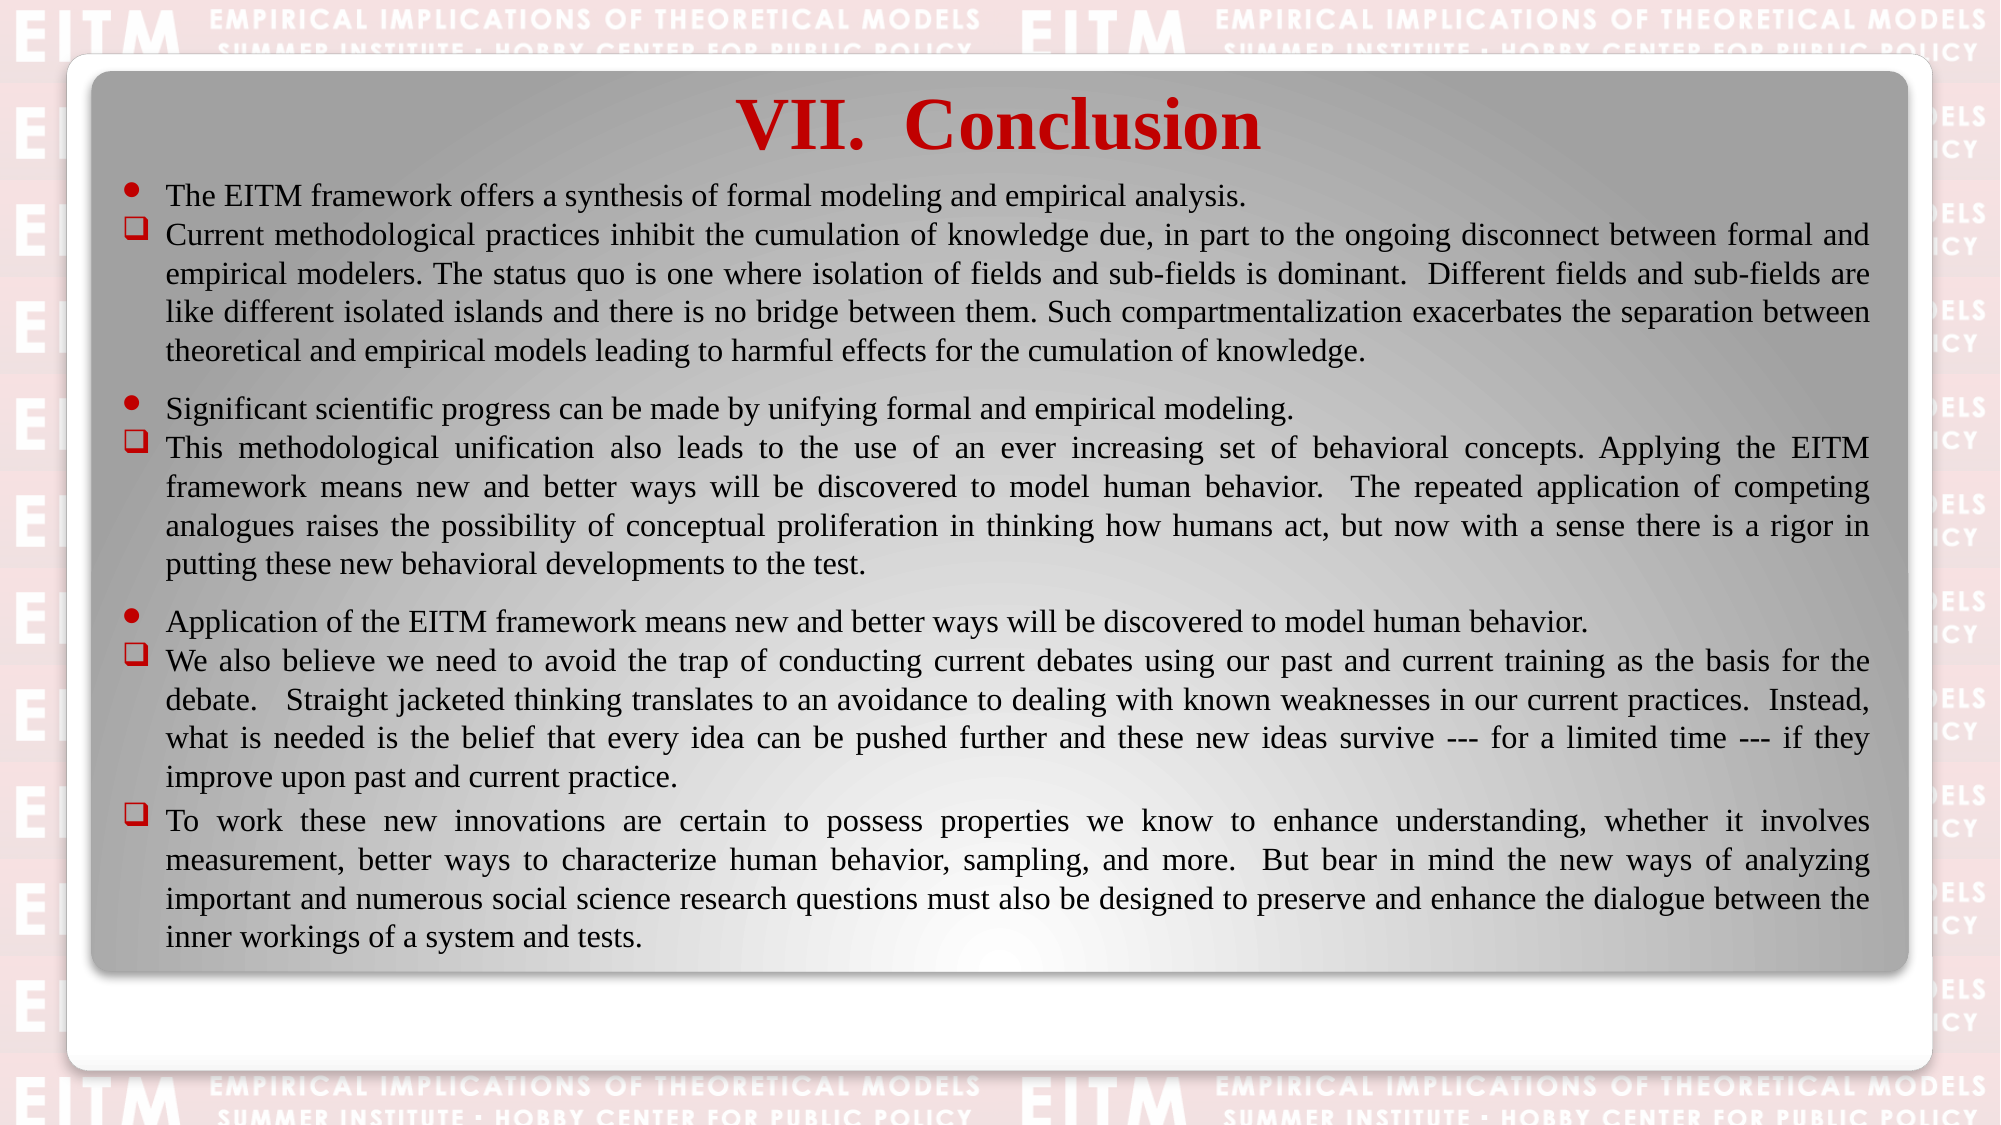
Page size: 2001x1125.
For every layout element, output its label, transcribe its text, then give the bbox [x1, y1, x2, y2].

list The EITM framework offers a synthesis of formal modeling and empirical analysis. Current methodological practices inhibit the cumulation of knowledge due, in part to the ongoing disconnect between formal and empirical modelers. The status quo is one where isolation of fields and sub-fields is dominant. Different fields and sub-fields are like different isolated islands and there is no bridge between them. Such compartmentalization exacerbates the separation between theoretical and empirical models leading to harmful effects for the cumulation of knowledge. Significant scientific progress can be made by unifying formal and empirical modeling. This methodological unification also leads to the use of an ever increasing set of behavioral concepts. Applying the EITM framework means new and better ways will be discovered to model human behavior. The repeated application of competing analogues raises the possibility of conceptual proliferation in thinking how humans act, but now with a sense there is a rigor in putting these new behavioral developments to the test. Application of the EITM framework means new and better ways will be discovered to model human behavior. We also believe we need to avoid the trap of conducting current debates using our past and current training as the basis for the debate. Straight jacketed thinking translates to an avoidance to dealing with known weaknesses in our current practices. Instead, what is needed is the belief that every idea can be pushed further and these new ideas survive --- for a limited time --- if they improve upon past and current practice. To work these new innovations are certain to possess properties we know to enhance understanding, whether it involves measurement, better ways to characterize human behavior, sampling, and more. But bear in mind the new ways of analyzing important and numerous social science research questions must also be designed to preserve and enhance the dialogue between the inner workings of a system and tests. [91, 159, 1888, 976]
title VII. Conclusion [103, 0, 1894, 173]
